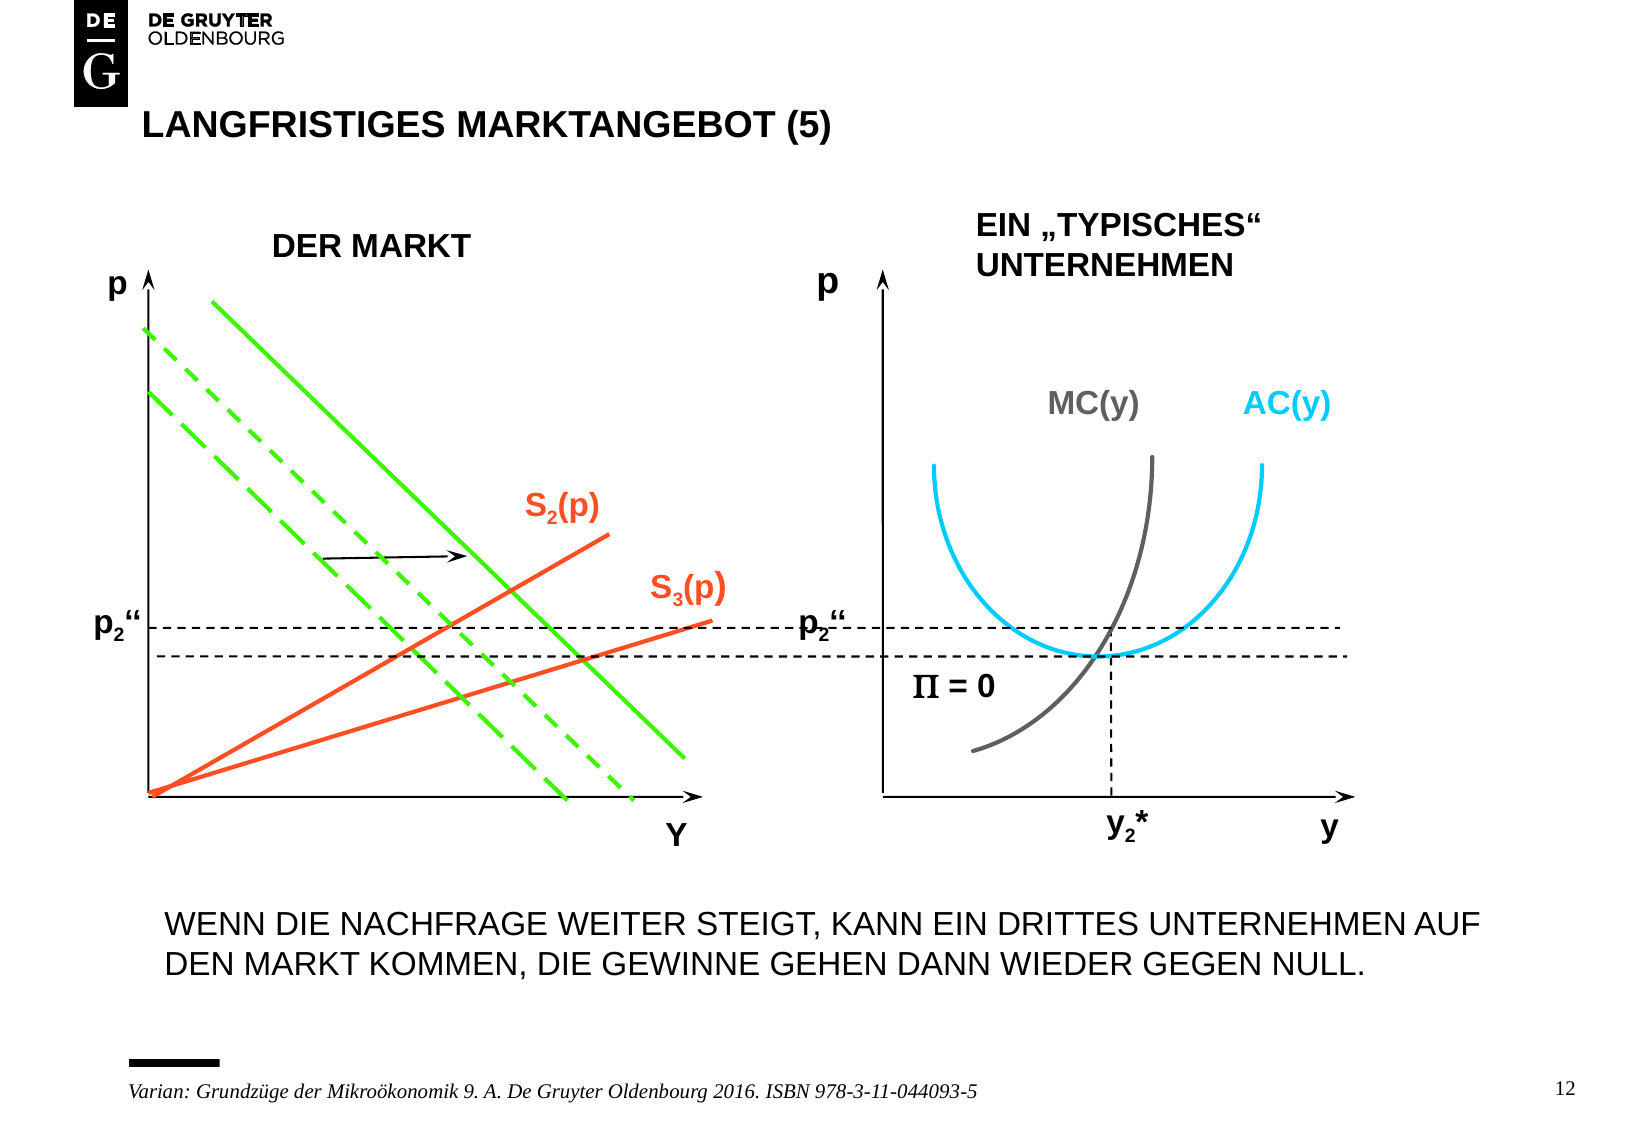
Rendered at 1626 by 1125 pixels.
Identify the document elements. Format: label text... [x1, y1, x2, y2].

text_box p [801, 248, 855, 309]
title LANGFRISTIGES MARKTANGEBOT (5) [141, 100, 1569, 161]
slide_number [128, 1077, 1539, 1108]
text_box [682, 790, 704, 804]
text_box AC(y) [1227, 373, 1347, 429]
text_box y2* [1091, 792, 1164, 854]
text_box [446, 550, 468, 563]
slide_number 12 [1554, 1074, 1614, 1104]
text_box S3(p) [635, 553, 743, 619]
text_box [143, 269, 155, 291]
text_box DER MARKT [256, 216, 487, 272]
text_box [1334, 790, 1353, 796]
text_box p [92, 253, 143, 309]
text_box S2(p) [509, 475, 616, 536]
text_box Y [650, 805, 703, 861]
text_box p2‘‘ [78, 592, 157, 654]
text_box WENN DIE NACHFRAGE WEITER STEIGT, KANN EIN DRITTES UNTERNEHMEN AUF DEN MARKT KOMMEN, DIE GEWINNE GEHEN DANN WIEDER GEGEN NULL. [149, 895, 1555, 990]
text_box p2‘‘ [783, 592, 862, 654]
list [129, 178, 1556, 1018]
text_box [925, 457, 1153, 752]
text_box [876, 269, 889, 291]
text_box P = 0 [898, 656, 1012, 712]
text_box MC(y) [1032, 373, 1156, 429]
text_box y [1305, 796, 1355, 852]
text_box [933, 465, 1263, 657]
text_box EIN „TYPISCHES“ UNTERNEHMEN [960, 195, 1279, 291]
